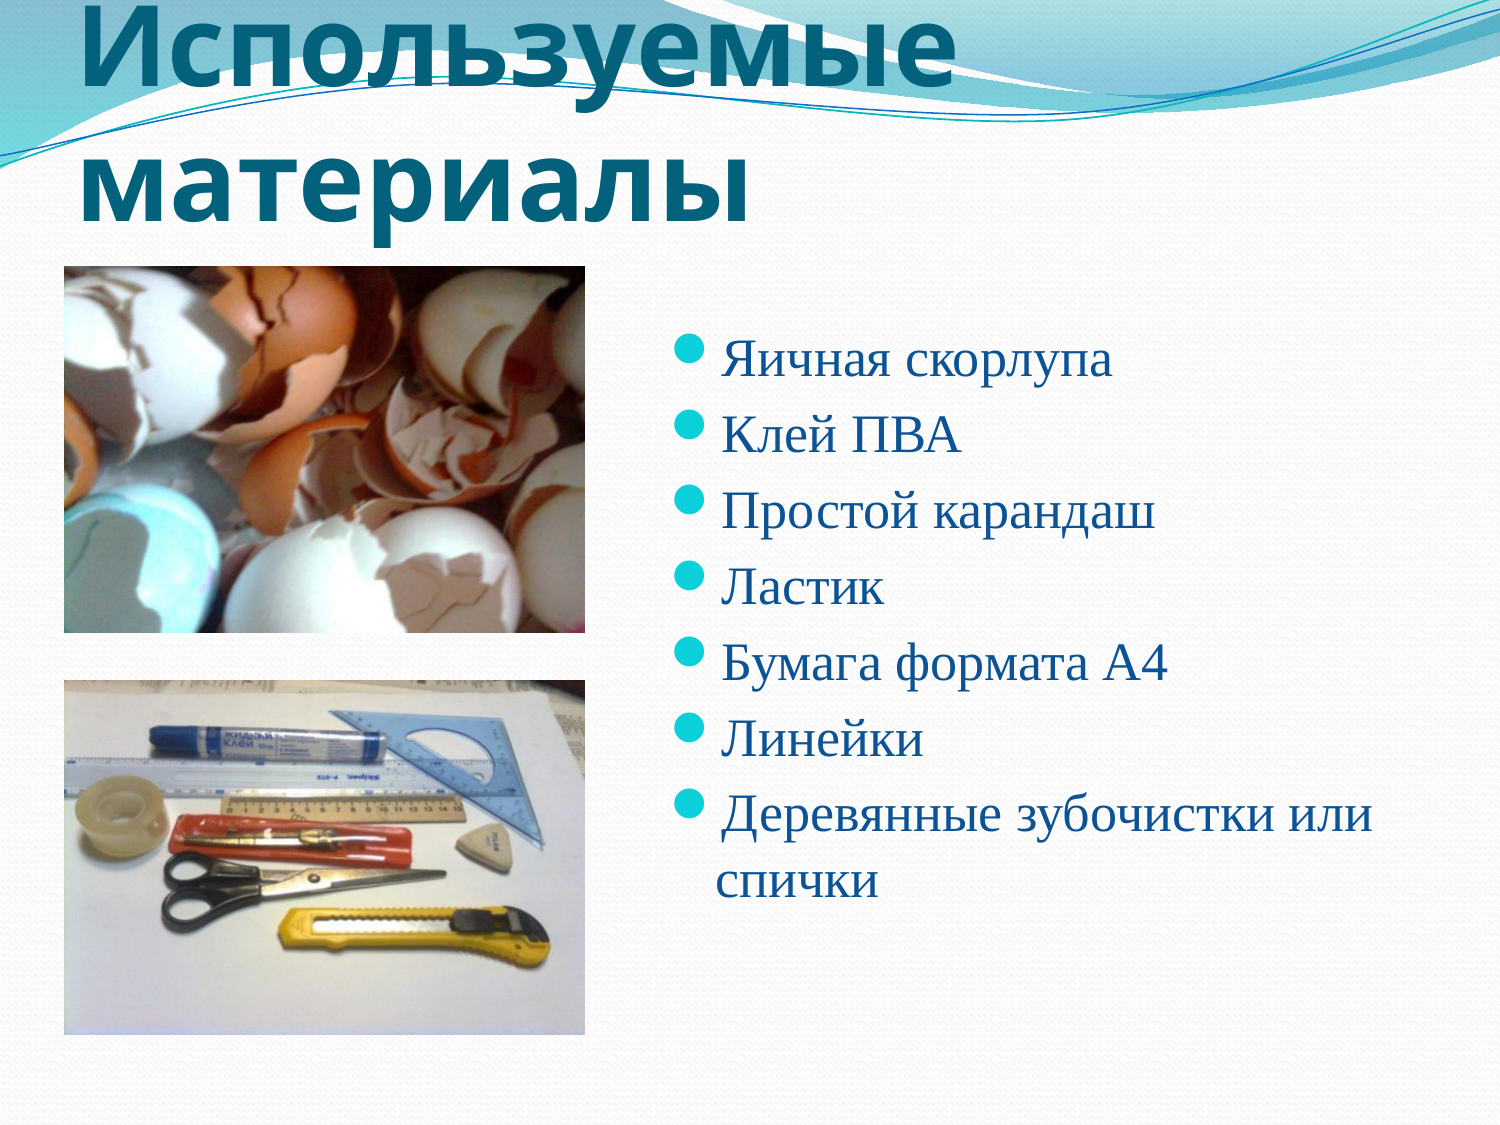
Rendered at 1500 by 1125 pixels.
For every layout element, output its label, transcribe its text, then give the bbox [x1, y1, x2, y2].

title Используемые материалы [75, 82, 1425, 244]
picture [64, 265, 585, 633]
list Яичная скорлупа Клей ПВА Простой карандаш Ластик Бумага формата А4 Линейки Деревянные зубочистки или спички [655, 314, 1425, 1043]
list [64, 680, 585, 1036]
